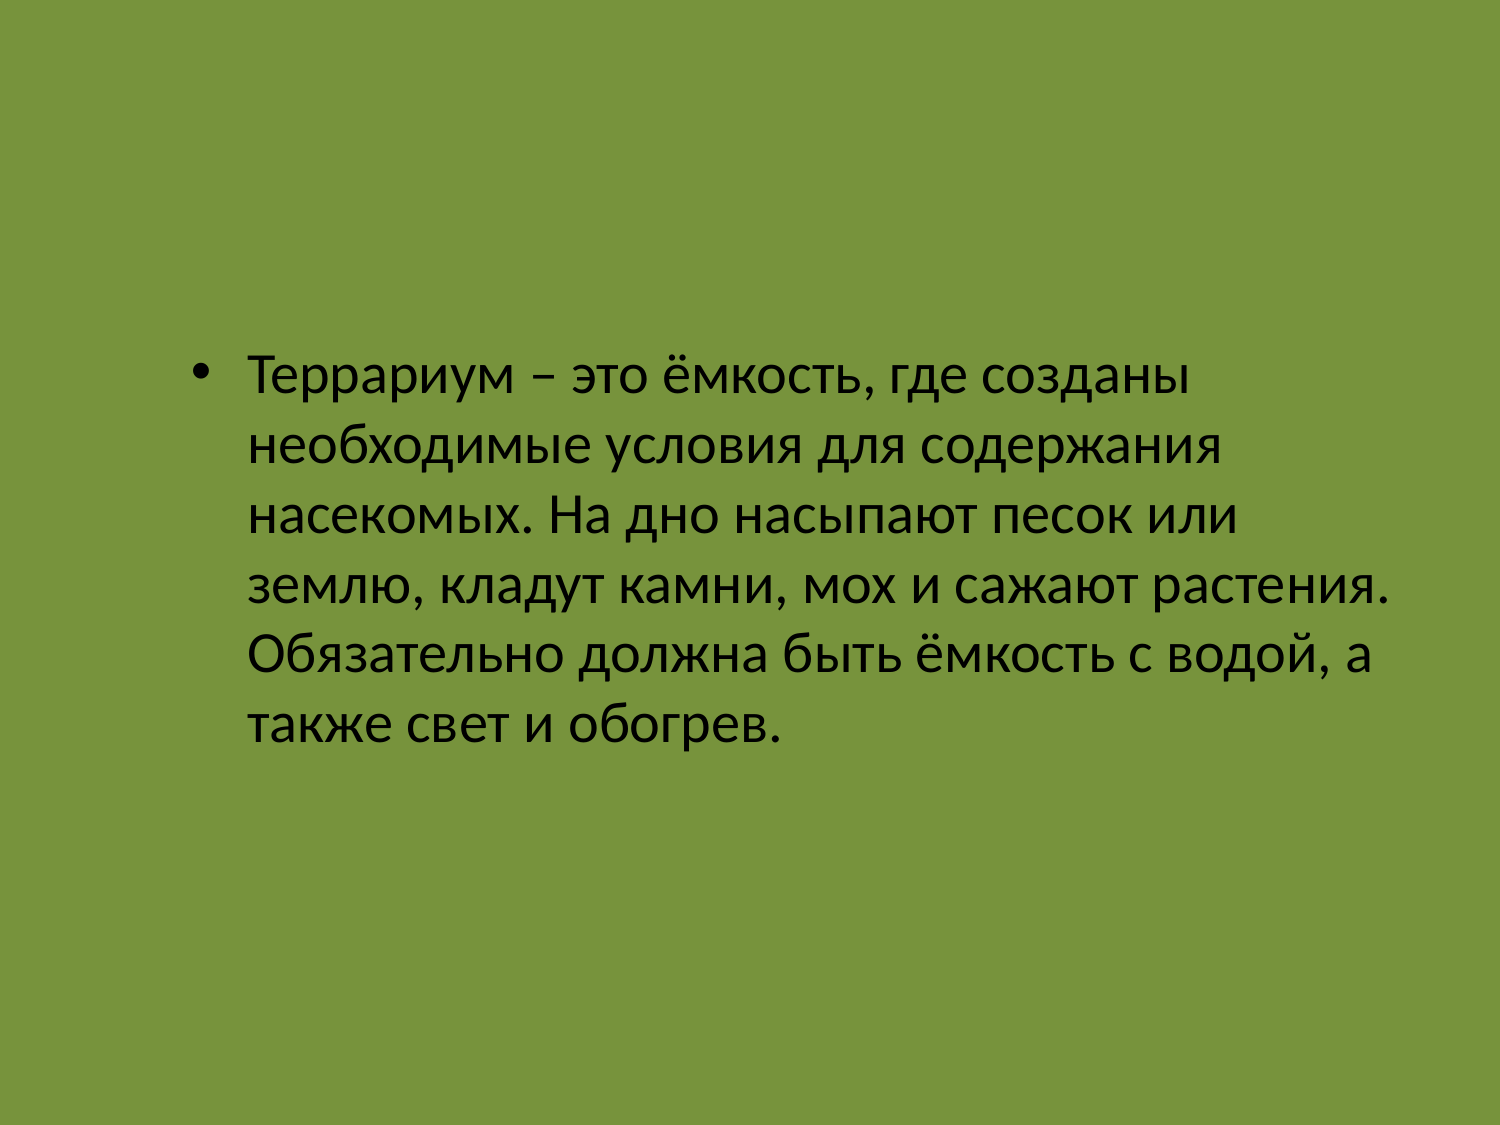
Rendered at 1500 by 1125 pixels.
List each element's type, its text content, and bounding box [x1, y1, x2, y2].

list Террариум – это ёмкость, где созданы необходимые условия для содержания насекомых. На дно насыпают песок или землю, кладут камни, мох и сажают растения. Обязательно должна быть ёмкость с водой, а также свет и обогрев. [175, 82, 1418, 1008]
